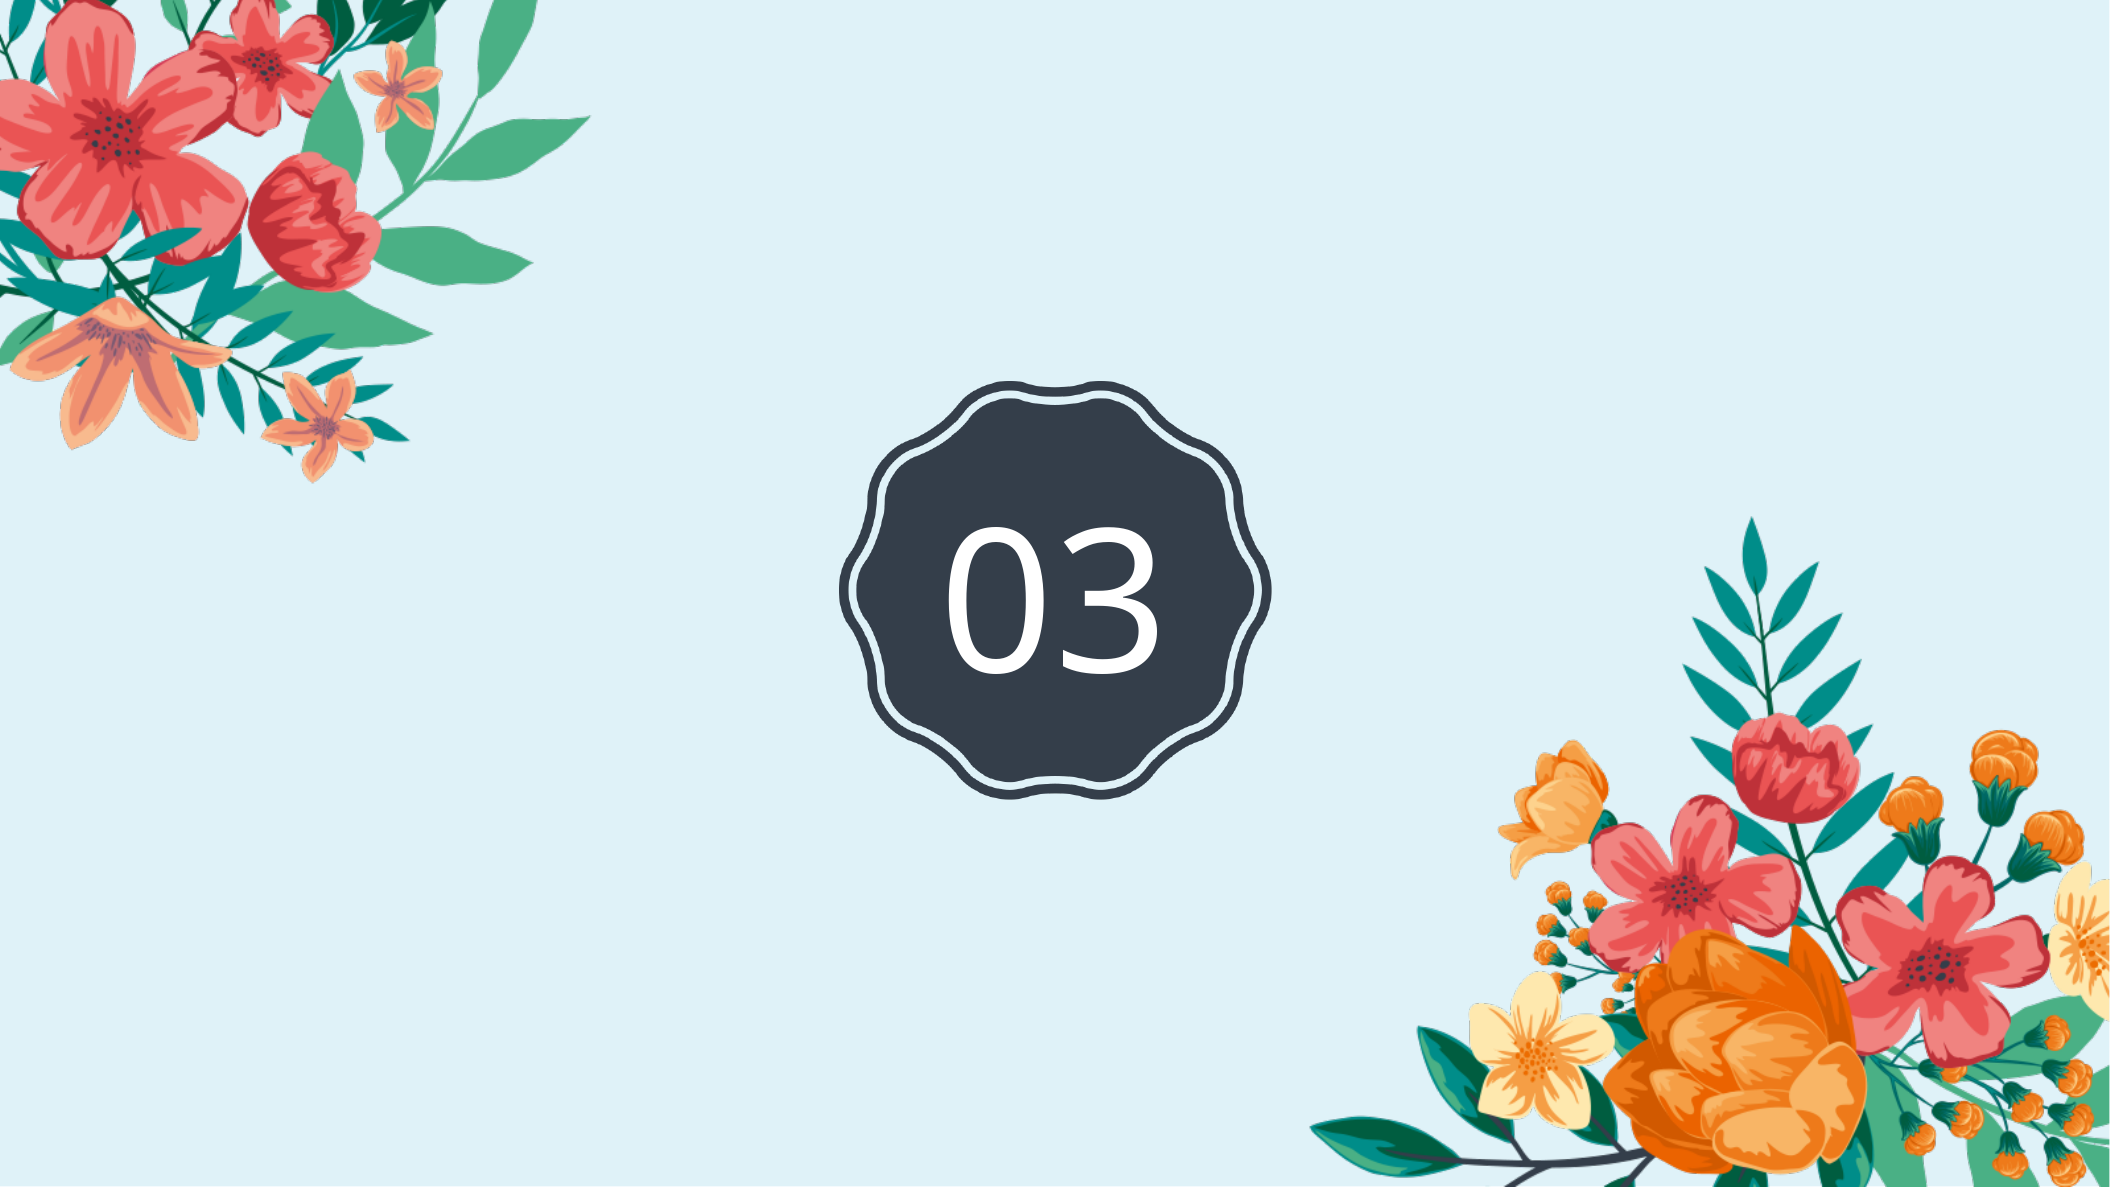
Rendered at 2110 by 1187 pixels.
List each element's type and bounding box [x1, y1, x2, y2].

picture [0, 0, 618, 511]
picture [829, 365, 1280, 810]
picture [1302, 498, 2110, 1187]
